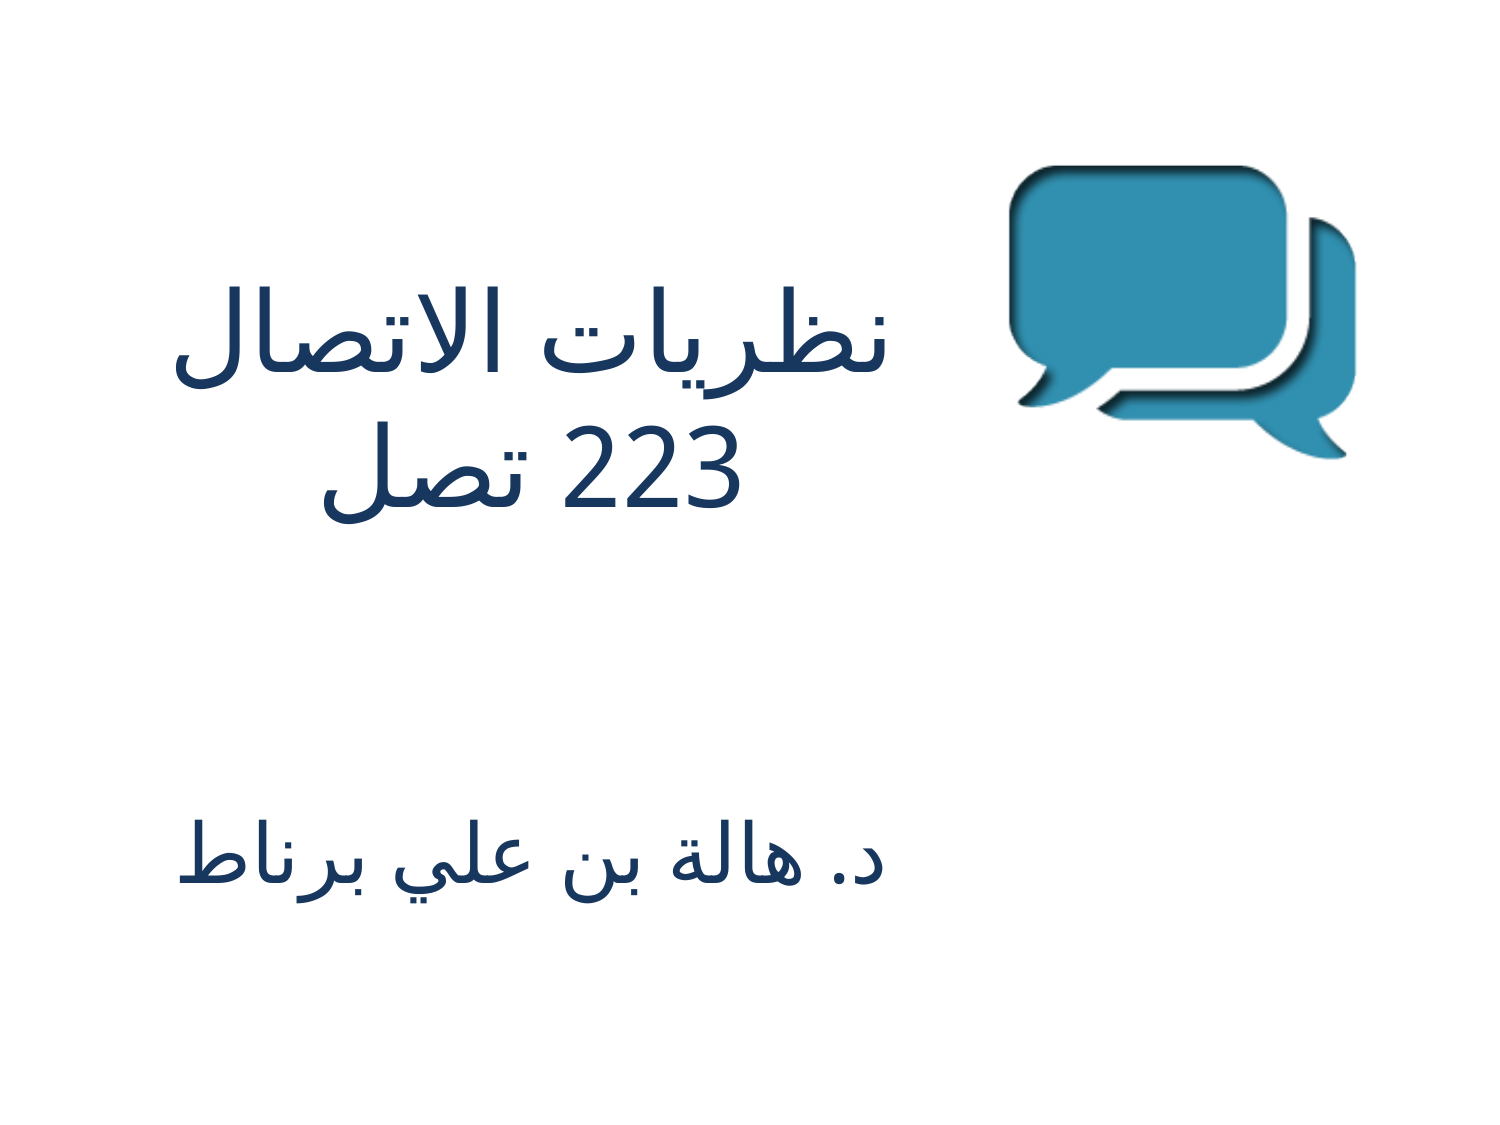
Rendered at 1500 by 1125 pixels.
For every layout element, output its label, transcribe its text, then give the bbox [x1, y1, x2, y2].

picture [974, 101, 1392, 519]
title نظريات الاتصال 223 تصل د. هالة بن علي برناط [88, 125, 975, 1035]
